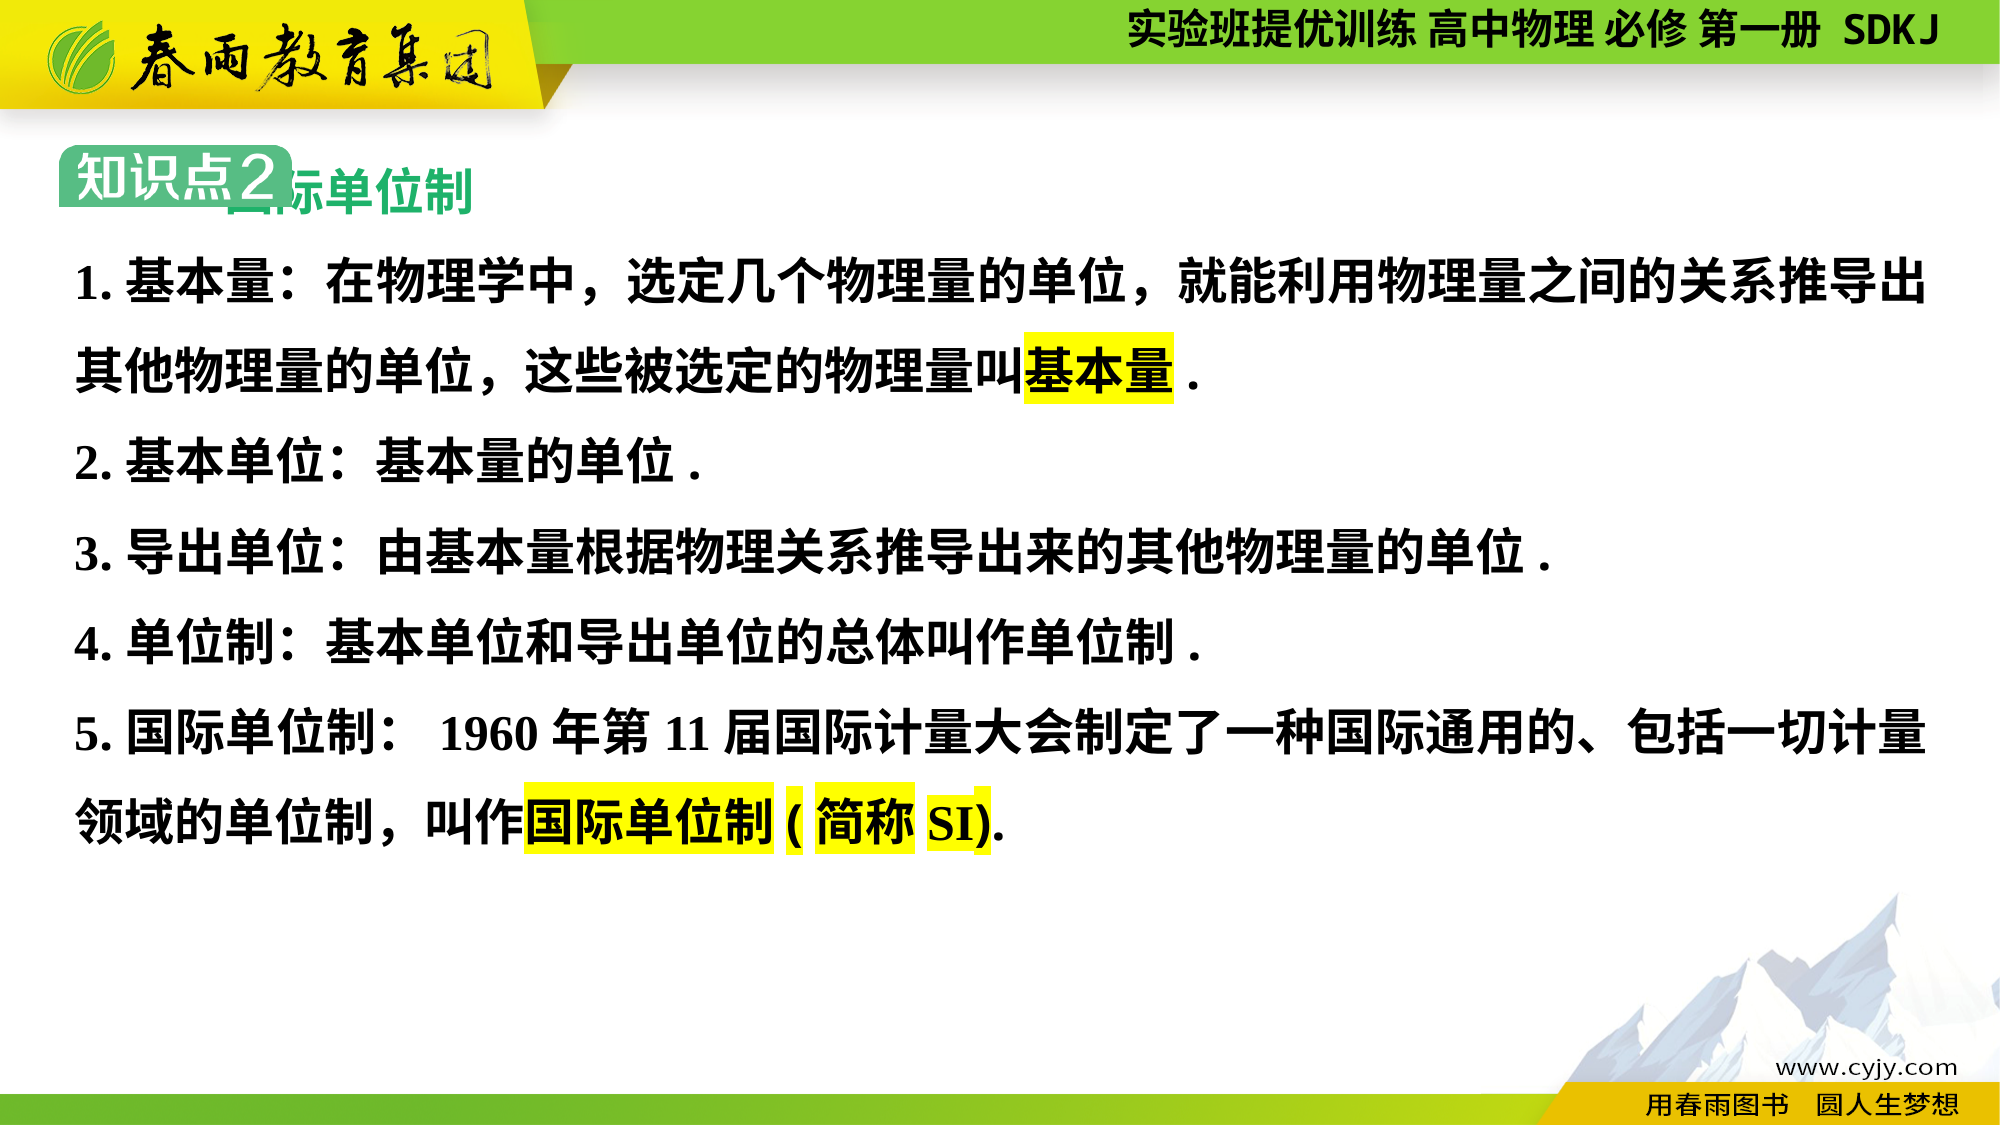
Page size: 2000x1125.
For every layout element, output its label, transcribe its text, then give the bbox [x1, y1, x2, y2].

picture [0, 0, 2000, 1125]
list 国际单位制 1.基本量：在物理学中，选定几个物理量的单位，就能利用物理量之间的关系推导出其他物理量的单位，这些被选定的物理量叫基本量. 2.基本单位：基本量的单位. 3.导出单位：由基本量根据物理关系推导出来的其他物理量的单位. 4.单位制：基本单位和导出单位的总体叫作单位制. 5.国际单位制：1960年第11届国际计量大会制定了一种国际通用的、包括一切计量领域的单位制，叫作国际单位制(简称SI). [59, 122, 1944, 854]
